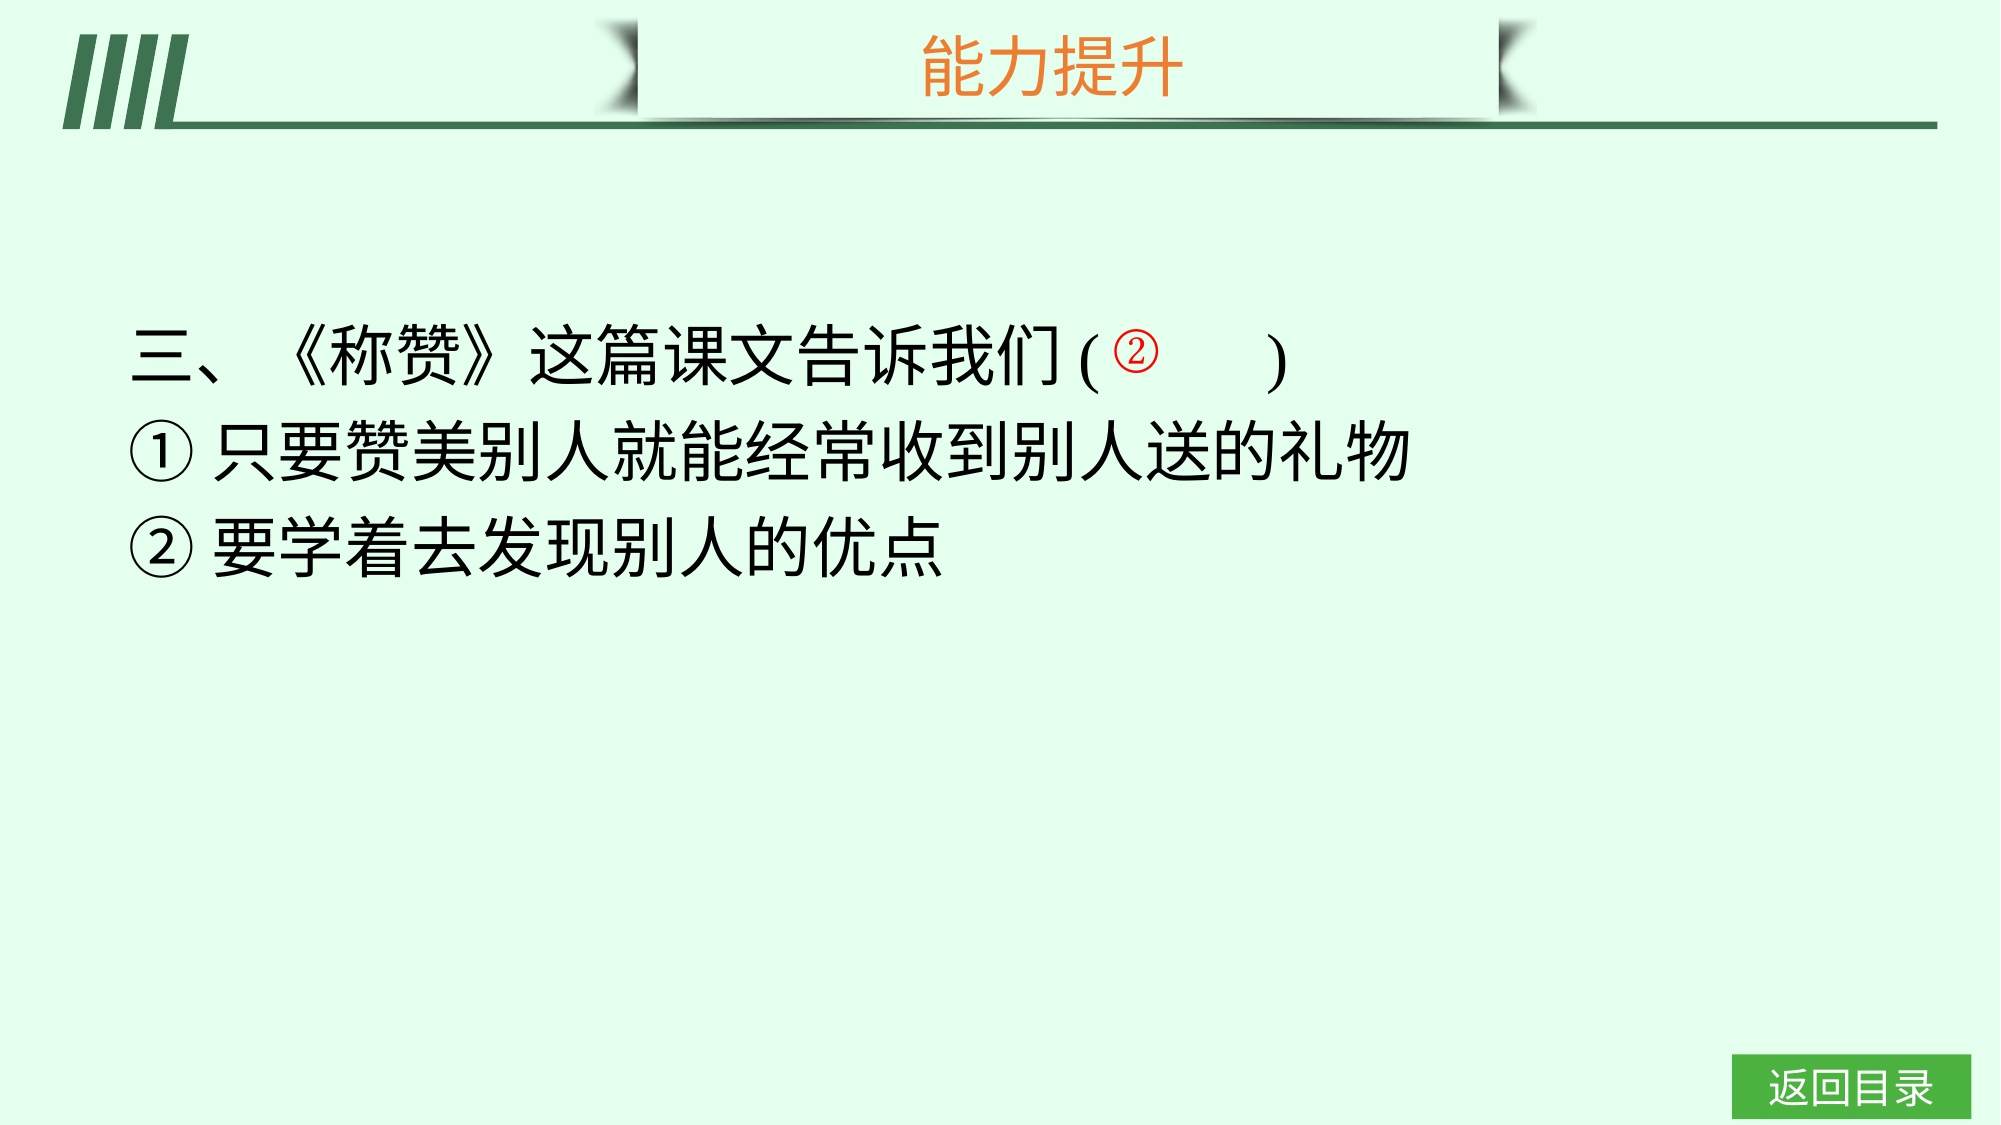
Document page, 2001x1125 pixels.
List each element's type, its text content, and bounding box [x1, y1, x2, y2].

text_box ② [1096, 282, 1178, 393]
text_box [62, 34, 1938, 130]
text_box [594, 16, 1537, 127]
text_box 三、《称赞》这篇课文告诉我们( ) ①只要赞美别人就能经常收到别人送的礼物 ②要学着去发现别人的优点 [113, 290, 1887, 593]
